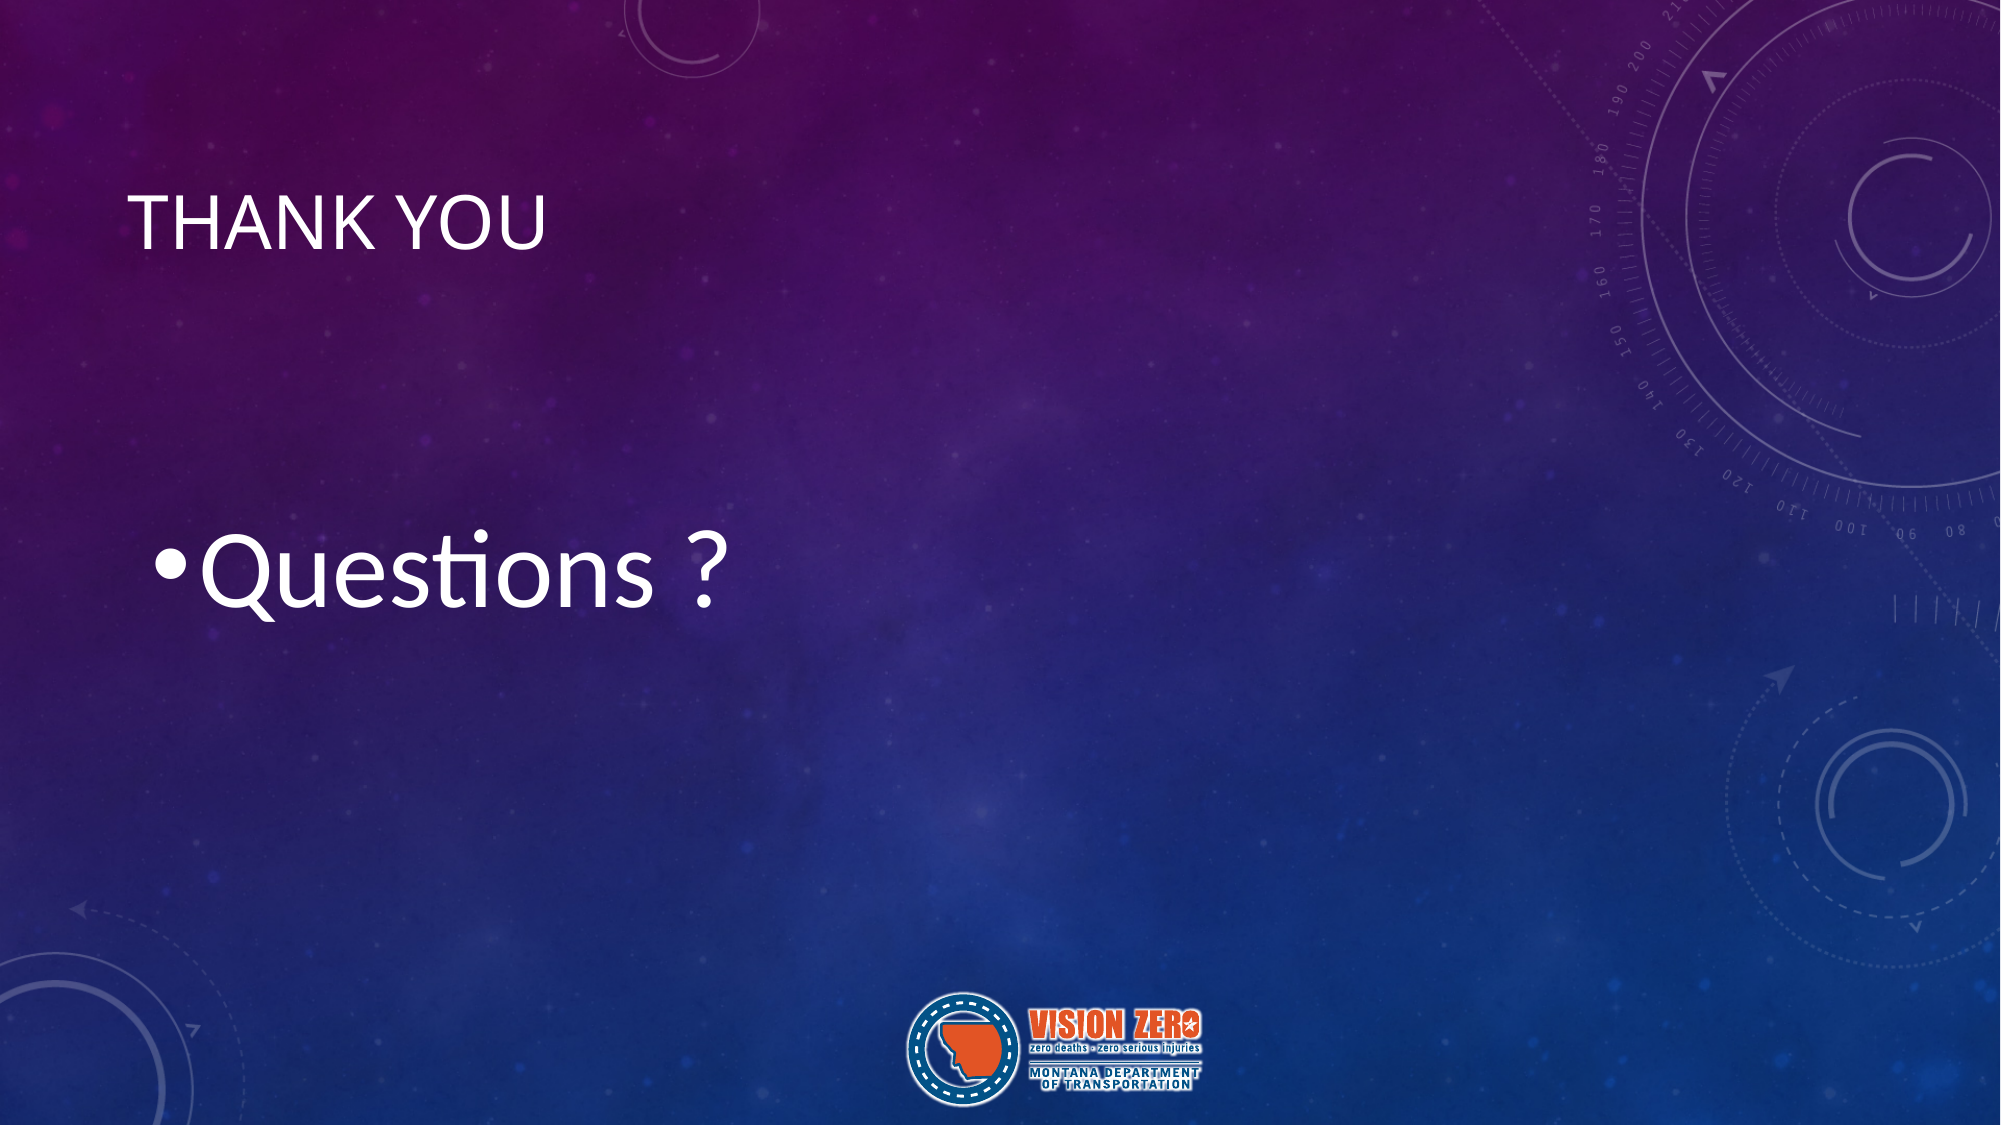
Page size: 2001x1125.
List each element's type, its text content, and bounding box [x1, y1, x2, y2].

title Thank you [112, 99, 1775, 339]
picture [0, 0, 2001, 1125]
list Questions ? [136, 263, 1799, 862]
